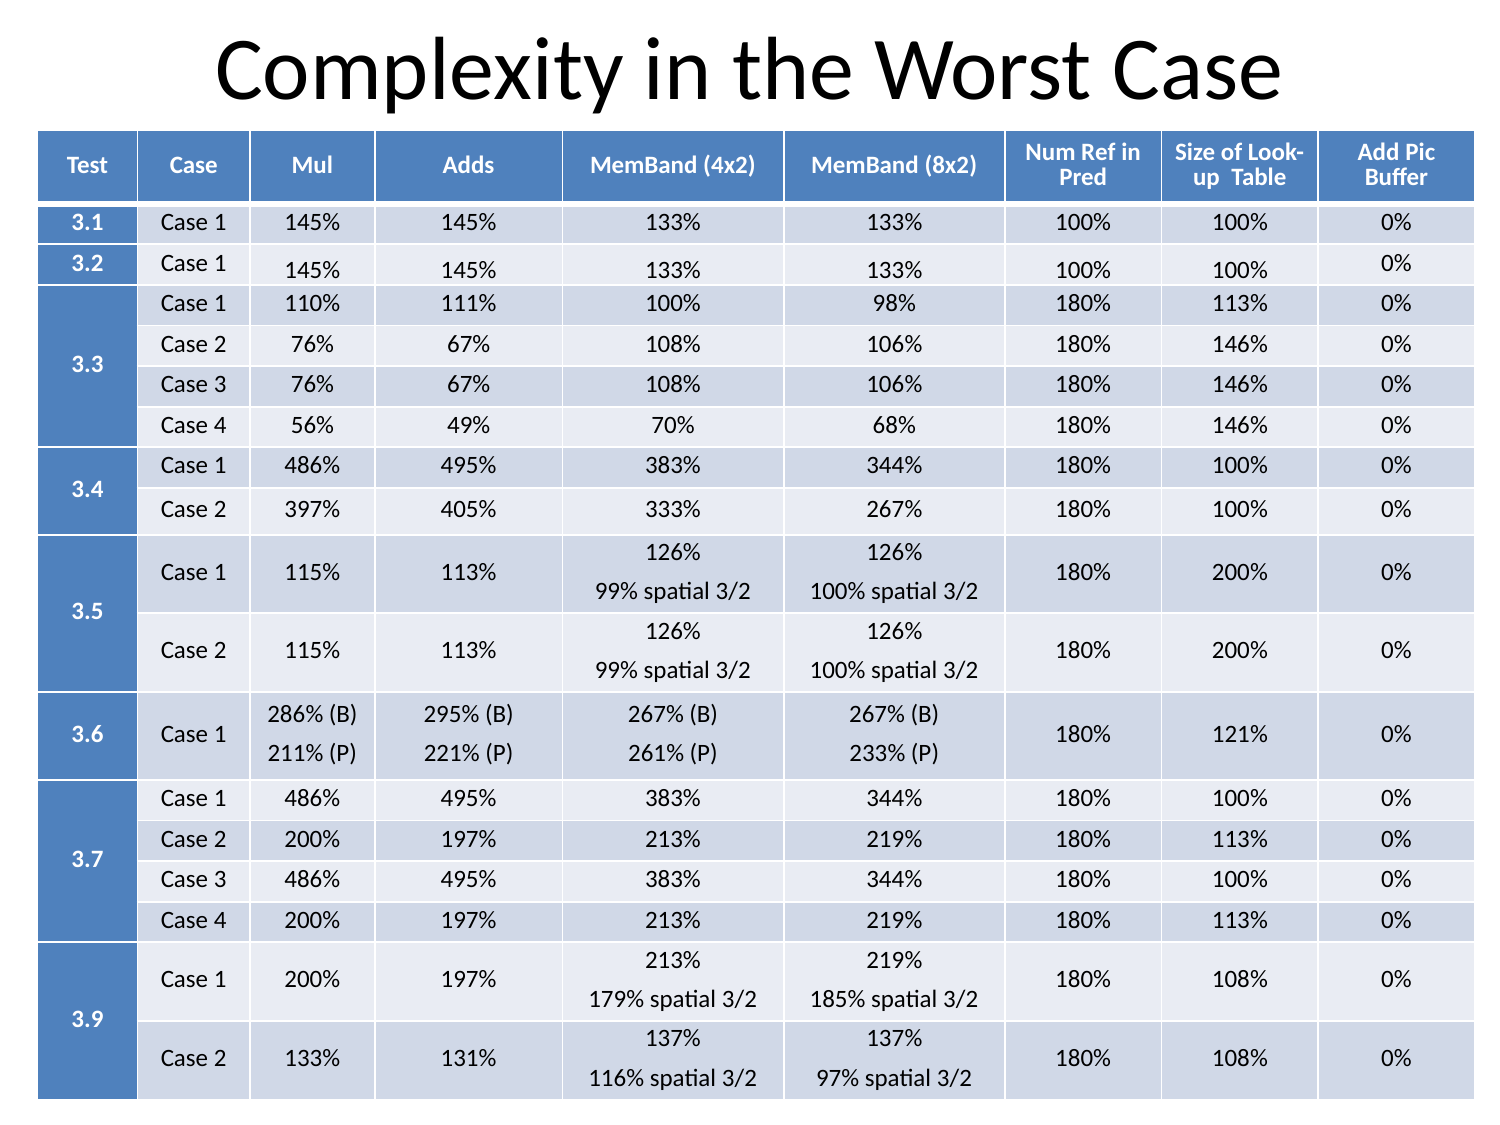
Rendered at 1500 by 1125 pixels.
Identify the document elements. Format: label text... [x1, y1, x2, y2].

table_cell 180% [1006, 781, 1161, 820]
table_cell 180% [1006, 862, 1161, 901]
table_cell 0% [1319, 943, 1474, 1020]
table_cell 113% [376, 536, 562, 612]
table_cell 49% [376, 408, 562, 446]
table_cell 113% [376, 614, 562, 691]
table_cell 383% [563, 448, 783, 487]
table_cell 486% [251, 781, 374, 820]
table_cell 108% [563, 367, 783, 406]
table_cell 113% [1162, 286, 1317, 325]
table_cell 180% [1006, 903, 1161, 941]
table_cell 67% [376, 326, 562, 365]
table_cell 0% [1319, 448, 1474, 487]
table_cell 3.4 [38, 448, 137, 534]
table_cell 76% [251, 367, 374, 406]
table_cell 383% [563, 781, 783, 820]
table_cell 197% [376, 903, 562, 941]
table_cell 0% [1319, 536, 1474, 612]
table_cell 121% [1162, 693, 1317, 779]
table_cell Case 4 [138, 903, 249, 941]
table_cell Case 1 [138, 448, 249, 487]
table_cell 344% [785, 862, 1004, 901]
table_cell Case 1 [138, 207, 249, 243]
table_cell Case 1 [138, 245, 249, 284]
table_cell 56% [251, 408, 374, 446]
table_cell 131% [376, 1022, 562, 1099]
table_cell 126% 99% spatial 3/2 [563, 536, 783, 612]
table_cell 3.9 [38, 943, 137, 1099]
table_cell 133% [785, 207, 1004, 243]
table_cell 3.7 [38, 781, 137, 941]
table_cell 100% [1162, 245, 1317, 284]
table_cell Case 3 [138, 367, 249, 406]
table_header Num Ref in Pred [1006, 131, 1161, 201]
table_cell 200% [251, 821, 374, 860]
table_cell 126% 99% spatial 3/2 [563, 614, 783, 691]
table_cell 146% [1162, 408, 1317, 446]
table_header MemBand (8x2) [785, 131, 1004, 201]
table_cell 113% [1162, 821, 1317, 860]
text_box Complexity in the Worst Case [74, 24, 1425, 130]
table_cell 113% [1162, 903, 1317, 941]
table_cell 111% [376, 286, 562, 325]
table_cell 344% [785, 448, 1004, 487]
table_cell 106% [785, 367, 1004, 406]
table_cell 213% [563, 821, 783, 860]
table_cell 180% [1006, 489, 1161, 534]
table_cell 145% [376, 245, 562, 284]
table_cell 100% [1006, 245, 1161, 284]
table_cell 145% [251, 207, 374, 243]
table_cell 0% [1319, 245, 1474, 284]
table_cell 219% 185% spatial 3/2 [785, 943, 1004, 1020]
table_cell 333% [563, 489, 783, 534]
table_cell 3.6 [38, 693, 137, 779]
table_cell 0% [1319, 367, 1474, 406]
table_header Case [138, 131, 249, 201]
table_cell 486% [251, 862, 374, 901]
table_cell 106% [785, 326, 1004, 365]
table_cell 200% [251, 943, 374, 1020]
table_cell Case 1 [138, 536, 249, 612]
table_cell 295% (B) 221% (P) [376, 693, 562, 779]
table_cell 200% [1162, 536, 1317, 612]
table_cell 397% [251, 489, 374, 534]
table_cell 133% [785, 245, 1004, 284]
table_cell 197% [376, 943, 562, 1020]
table_cell 137% 97% spatial 3/2 [785, 1022, 1004, 1099]
table_cell 0% [1319, 862, 1474, 901]
table_header Size of Look-up Table [1162, 131, 1317, 201]
table_cell 286% (B) 211% (P) [251, 693, 374, 779]
table_cell 180% [1006, 943, 1161, 1020]
table_cell Case 1 [138, 943, 249, 1020]
table_cell 108% [1162, 1022, 1317, 1099]
table_cell 405% [376, 489, 562, 534]
table_cell 267% [785, 489, 1004, 534]
table_cell 0% [1319, 693, 1474, 779]
table_cell 495% [376, 862, 562, 901]
table_cell 3.2 [38, 245, 137, 284]
table_cell 108% [1162, 943, 1317, 1020]
table_cell Case 2 [138, 614, 249, 691]
table_cell 383% [563, 862, 783, 901]
table_cell 100% [1006, 207, 1161, 243]
table_cell 110% [251, 286, 374, 325]
table_cell 137% 116% spatial 3/2 [563, 1022, 783, 1099]
table_cell 0% [1319, 326, 1474, 365]
table_cell 495% [376, 781, 562, 820]
table_cell 200% [1162, 614, 1317, 691]
table_cell 98% [785, 286, 1004, 325]
table_header MemBand (4x2) [563, 131, 783, 201]
table_cell 180% [1006, 821, 1161, 860]
table_cell 180% [1006, 367, 1161, 406]
table_cell 0% [1319, 903, 1474, 941]
table_cell 68% [785, 408, 1004, 446]
table_cell 100% [1162, 448, 1317, 487]
table_cell 100% [1162, 781, 1317, 820]
table_header Test [38, 131, 137, 201]
table_cell 145% [376, 207, 562, 243]
table_cell 200% [251, 903, 374, 941]
table_header Add Pic Buffer [1319, 131, 1474, 201]
table_cell 126% 100% spatial 3/2 [785, 536, 1004, 612]
table_cell 0% [1319, 614, 1474, 691]
table_cell 495% [376, 448, 562, 487]
table_cell 0% [1319, 1022, 1474, 1099]
table_cell 219% [785, 821, 1004, 860]
table_cell 145% [251, 245, 374, 284]
table_cell 180% [1006, 1022, 1161, 1099]
table_cell Case 3 [138, 862, 249, 901]
table_cell 267% (B) 233% (P) [785, 693, 1004, 779]
table_cell 213% [563, 903, 783, 941]
table_cell Case 1 [138, 286, 249, 325]
table_cell 108% [563, 326, 783, 365]
table_cell 267% (B) 261% (P) [563, 693, 783, 779]
table_cell 146% [1162, 326, 1317, 365]
table_cell 213% 179% spatial 3/2 [563, 943, 783, 1020]
table_cell 180% [1006, 326, 1161, 365]
table_cell 219% [785, 903, 1004, 941]
table_cell 344% [785, 781, 1004, 820]
table_cell 126% 100% spatial 3/2 [785, 614, 1004, 691]
table_header Mul [251, 131, 374, 201]
table_cell 180% [1006, 614, 1161, 691]
table_cell 180% [1006, 448, 1161, 487]
table_cell 180% [1006, 286, 1161, 325]
table_cell 133% [563, 207, 783, 243]
table_cell 0% [1319, 286, 1474, 325]
table_cell 180% [1006, 693, 1161, 779]
table_cell Case 2 [138, 1022, 249, 1099]
table_cell Case 2 [138, 489, 249, 534]
table_cell 0% [1319, 821, 1474, 860]
table_cell Case 2 [138, 326, 249, 365]
table_cell 67% [376, 367, 562, 406]
table_cell 0% [1319, 489, 1474, 534]
table_cell 0% [1319, 781, 1474, 820]
table_cell 180% [1006, 536, 1161, 612]
table_cell 115% [251, 536, 374, 612]
table_cell Case 4 [138, 408, 249, 446]
table_cell 0% [1319, 207, 1474, 243]
table_cell 76% [251, 326, 374, 365]
table_header Adds [376, 131, 562, 201]
table_cell 180% [1006, 408, 1161, 446]
table_cell 100% [1162, 207, 1317, 243]
table_cell Case 1 [138, 693, 249, 779]
table_cell Case 2 [138, 821, 249, 860]
table_cell 133% [563, 245, 783, 284]
table_cell 115% [251, 614, 374, 691]
table_cell 197% [376, 821, 562, 860]
table_cell 100% [1162, 862, 1317, 901]
table_cell 70% [563, 408, 783, 446]
table_cell 3.5 [38, 536, 137, 691]
table_cell 100% [1162, 489, 1317, 534]
table_cell 146% [1162, 367, 1317, 406]
table_cell Case 1 [138, 781, 249, 820]
table_cell 0% [1319, 408, 1474, 446]
table_cell 133% [251, 1022, 374, 1099]
table_cell 100% [563, 286, 783, 325]
table_cell 486% [251, 448, 374, 487]
table_cell 3.3 [38, 286, 137, 446]
table_cell 3.1 [38, 207, 137, 243]
